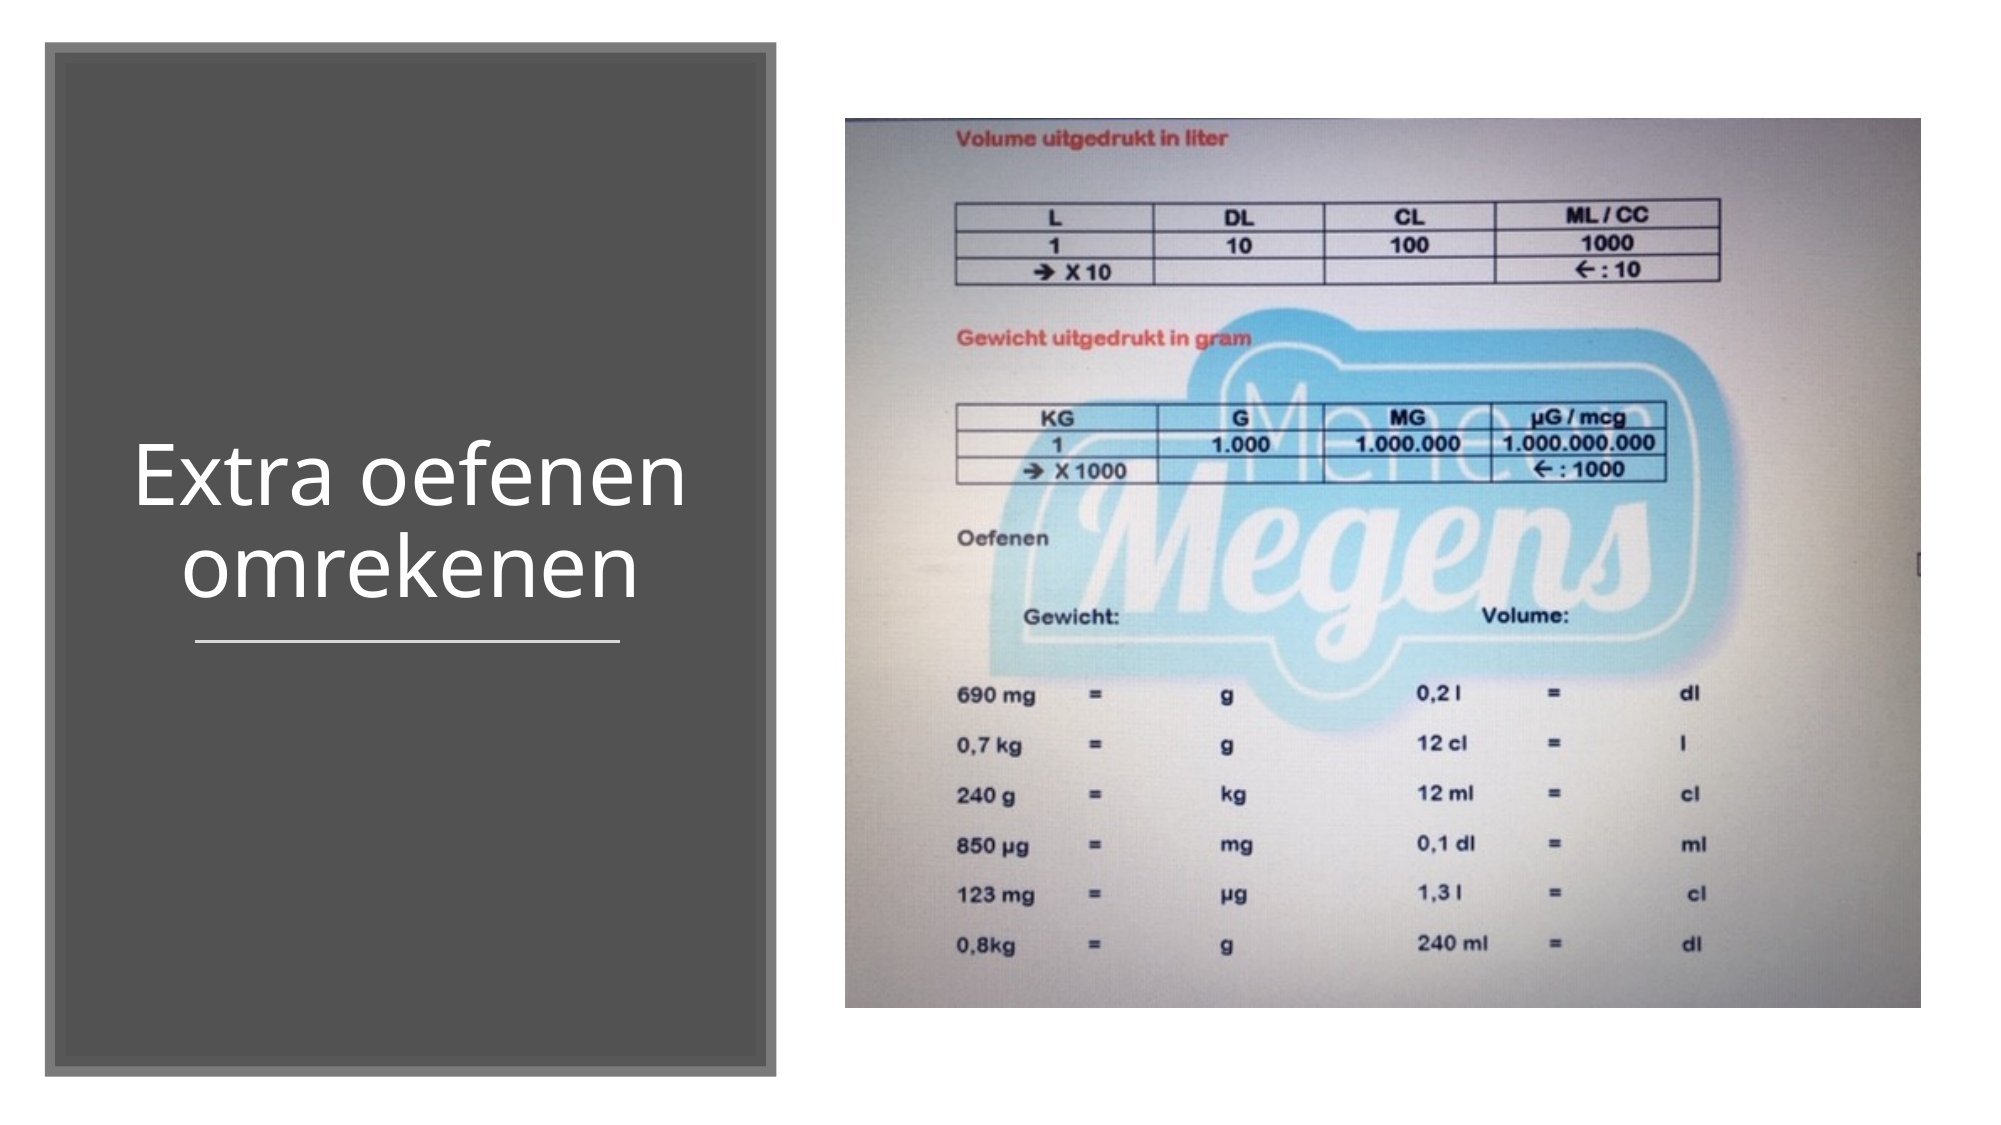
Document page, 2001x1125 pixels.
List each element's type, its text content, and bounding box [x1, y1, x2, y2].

text_box [54, 52, 767, 1067]
title Extra oefenen omrekenen [110, 149, 711, 624]
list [845, 118, 1921, 1008]
